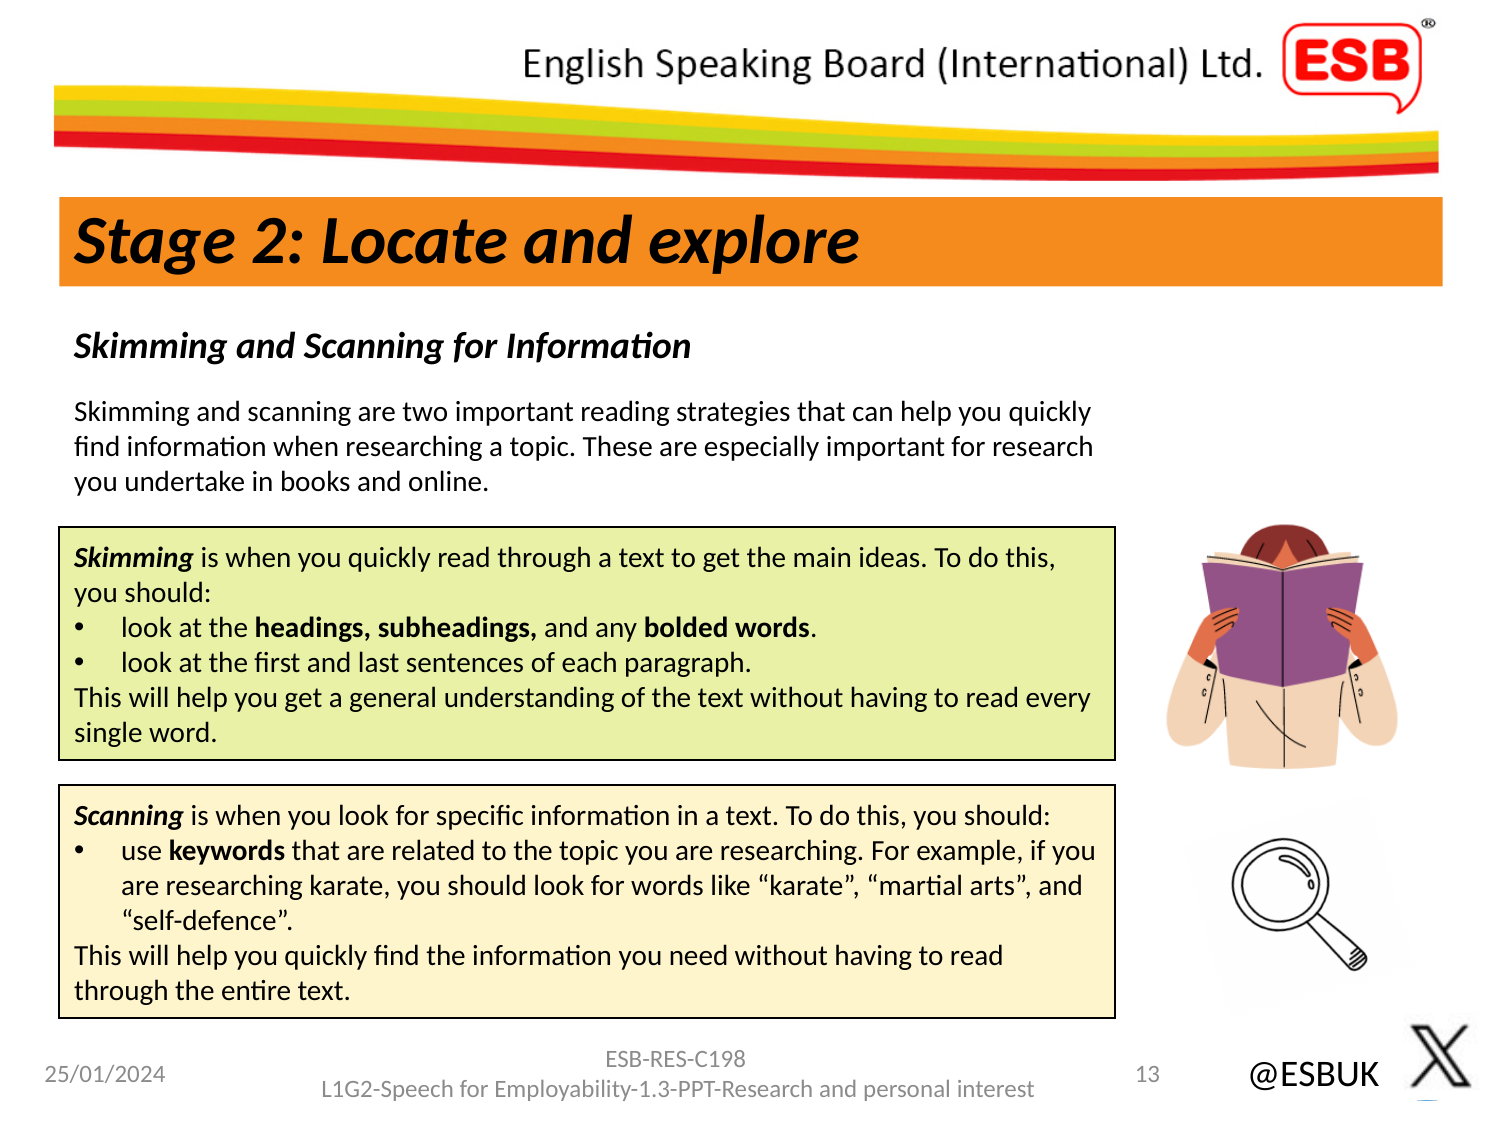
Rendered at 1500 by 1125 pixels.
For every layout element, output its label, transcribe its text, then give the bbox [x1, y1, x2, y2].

picture [1403, 1013, 1483, 1101]
footer ESB-RES-C198 L1G2-Speech for Employability-1.3-PPT-Research and personal interest [301, 1042, 930, 1103]
picture [1183, 795, 1414, 1017]
text_box Stage 2: Locate and explore [59, 197, 1443, 287]
text_box Scanning is when you look for specific information in a text. To do this, you should: use keywords that are related to the topic you are researching. For example, if you are researching karate, you should look for words like “karate”, “martial arts”, and “self-defence”. This will help you quickly find the information you need without having to read through the entire text. [58, 784, 1116, 1019]
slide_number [29, 1042, 301, 1103]
text_box Skimming is when you quickly read through a text to get the main ideas. To do this, you should: look at the headings, subheadings, and any bolded words. look at the first and last sentences of each paragraph. This will help you get a general understanding of the text without having to read every single word. [58, 526, 1116, 761]
text_box Skimming and Scanning for Information [59, 314, 882, 374]
picture [1158, 516, 1403, 785]
text_box Skimming and scanning are two important reading strategies that can help you quickly find information when researching a topic. These are especially important for research you undertake in books and online. [59, 385, 1115, 575]
slide_number 13 [930, 1042, 1176, 1103]
picture [0, 0, 1500, 189]
